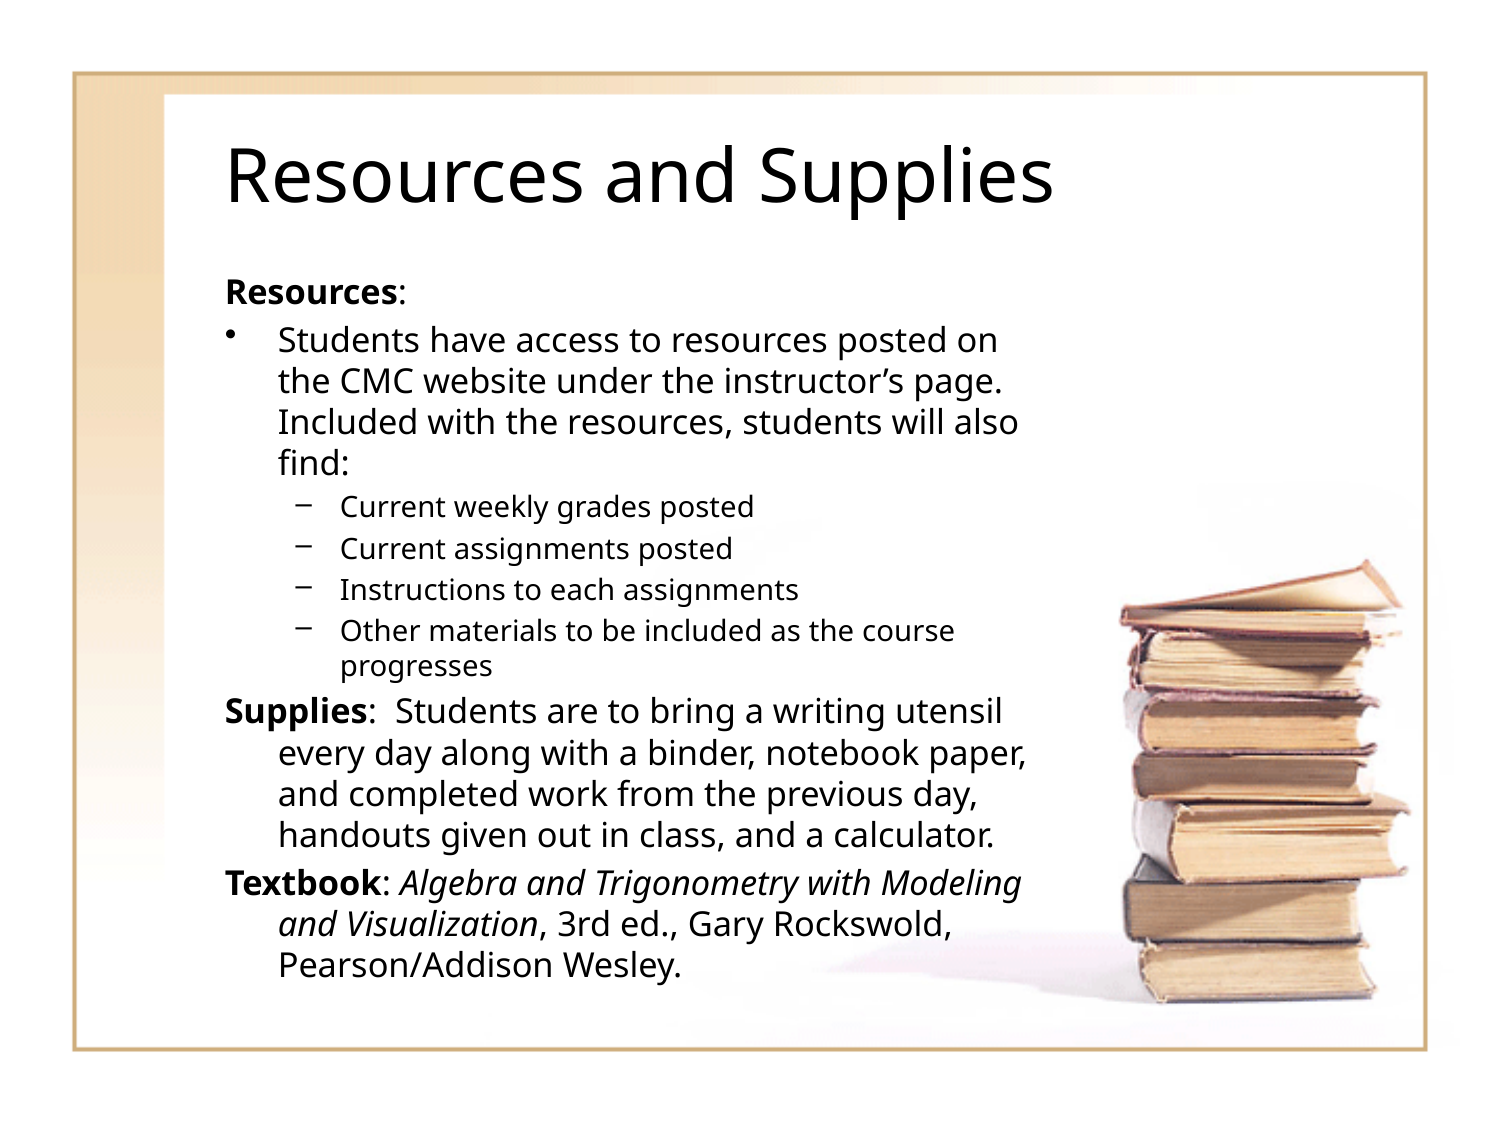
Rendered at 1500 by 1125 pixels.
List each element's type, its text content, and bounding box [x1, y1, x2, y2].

list Resources: Students have access to resources posted on the CMC website under the instructor’s page. Included with the resources, students will also find: Current weekly grades posted Current assignments posted Instructions to each assignments Other materials to be included as the course progresses Supplies: Students are to bring a writing utensil every day along with a binder, notebook paper, and completed work from the previous day, handouts given out in class, and a calculator. Textbook: Algebra and Trigonometry with Modeling and Visualization, 3rd ed., Gary Rockswold, Pearson/Addison Wesley. [209, 262, 1073, 1006]
picture [0, 0, 1500, 1125]
title Resources and Supplies [209, 112, 1373, 233]
